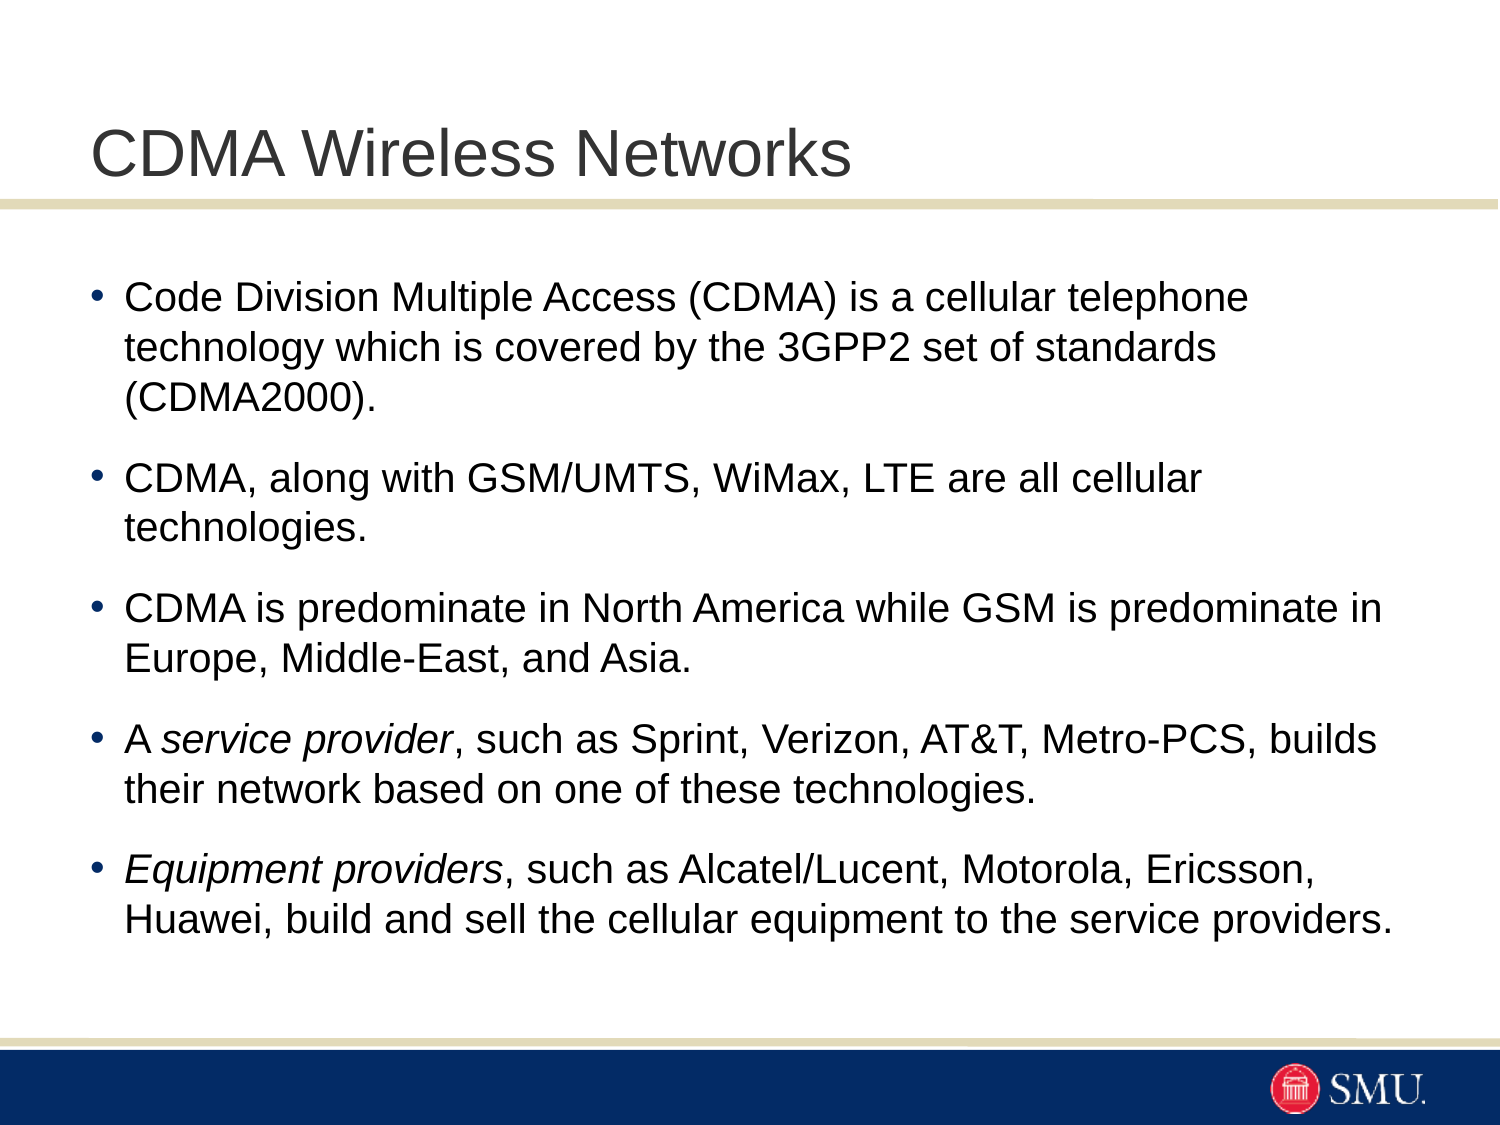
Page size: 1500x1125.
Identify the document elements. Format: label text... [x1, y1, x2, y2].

title CDMA Wireless Networks [75, 9, 1425, 198]
picture [1270, 1063, 1425, 1114]
list Code Division Multiple Access (CDMA) is a cellular telephone technology which is covered by the 3GPP2 set of standards (CDMA2000). CDMA, along with GSM/UMTS, WiMax, LTE are all cellular technologies. CDMA is predominate in North America while GSM is predominate in Europe, Middle-East, and Asia. A service provider, such as Sprint, Verizon, AT&T, Metro-PCS, builds their network based on one of these technologies. Equipment providers, such as Alcatel/Lucent, Motorola, Ericsson, Huawei, build and sell the cellular equipment to the service providers. [75, 262, 1425, 1005]
